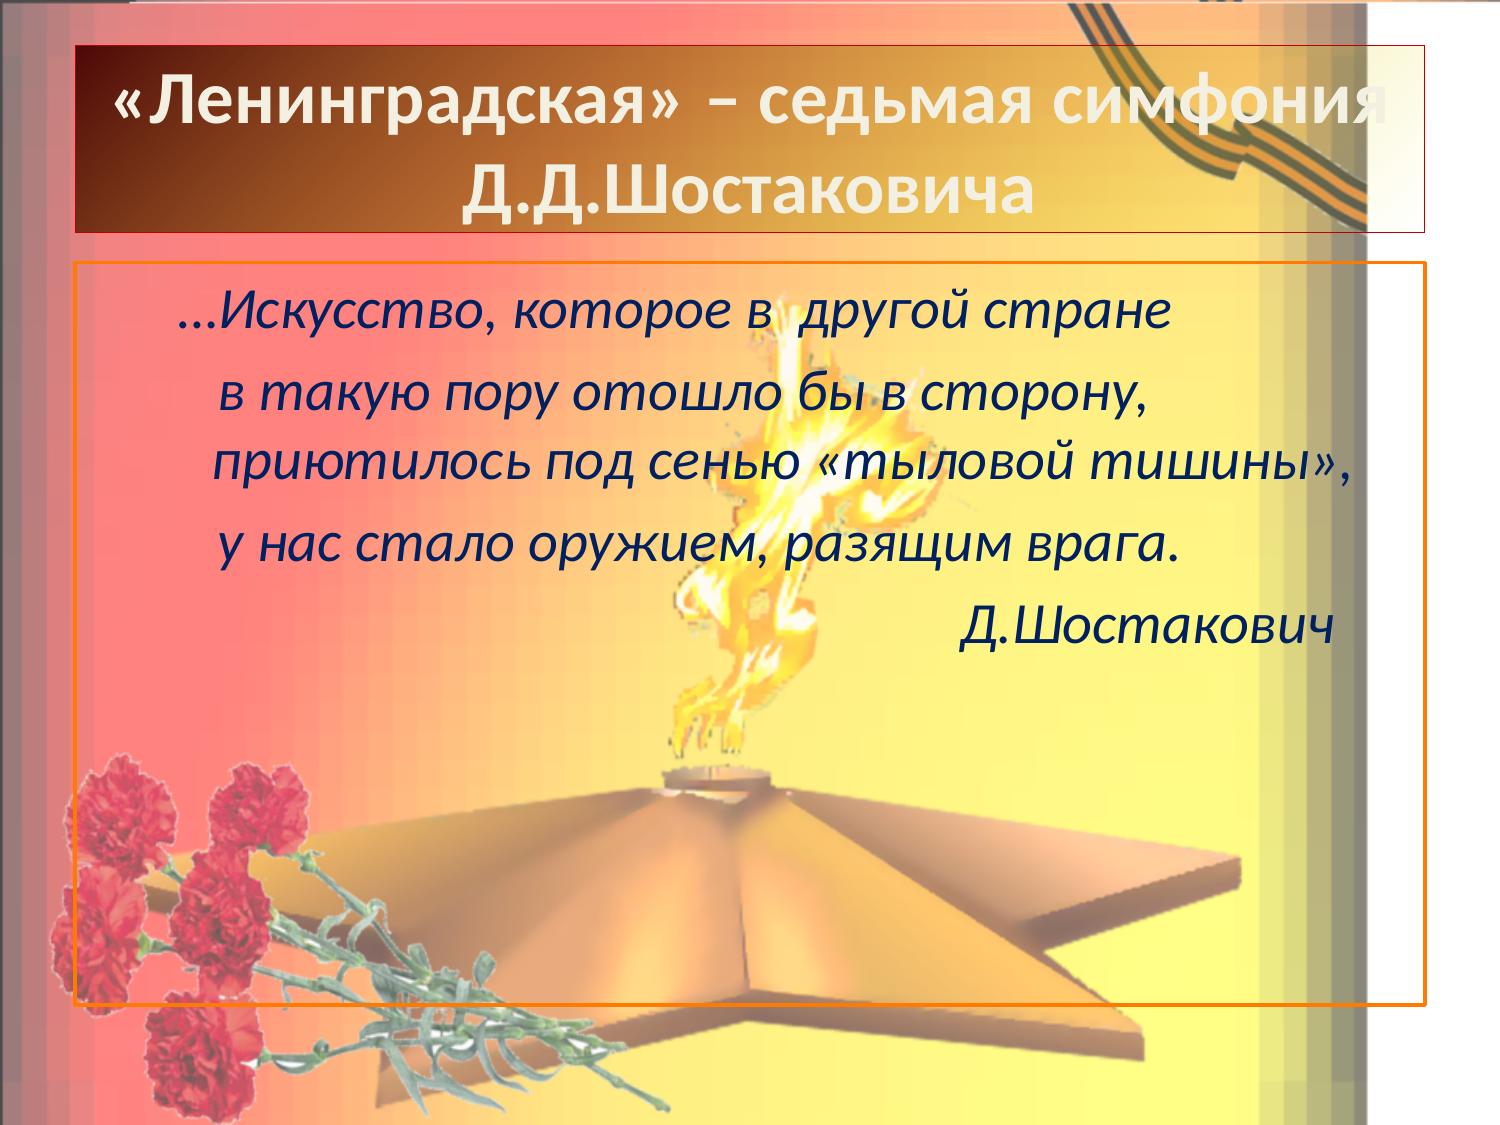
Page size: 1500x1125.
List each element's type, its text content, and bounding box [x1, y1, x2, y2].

title «Ленинградская» – седьмая симфония Д.Д.Шостаковича [75, 45, 1425, 233]
list …Искусство, которое в другой стране в такую пору отошло бы в сторону, приютилось под сенью «тыловой тишины», у нас стало оружием, разящим врага. Д.Шостакович [75, 262, 1425, 1005]
